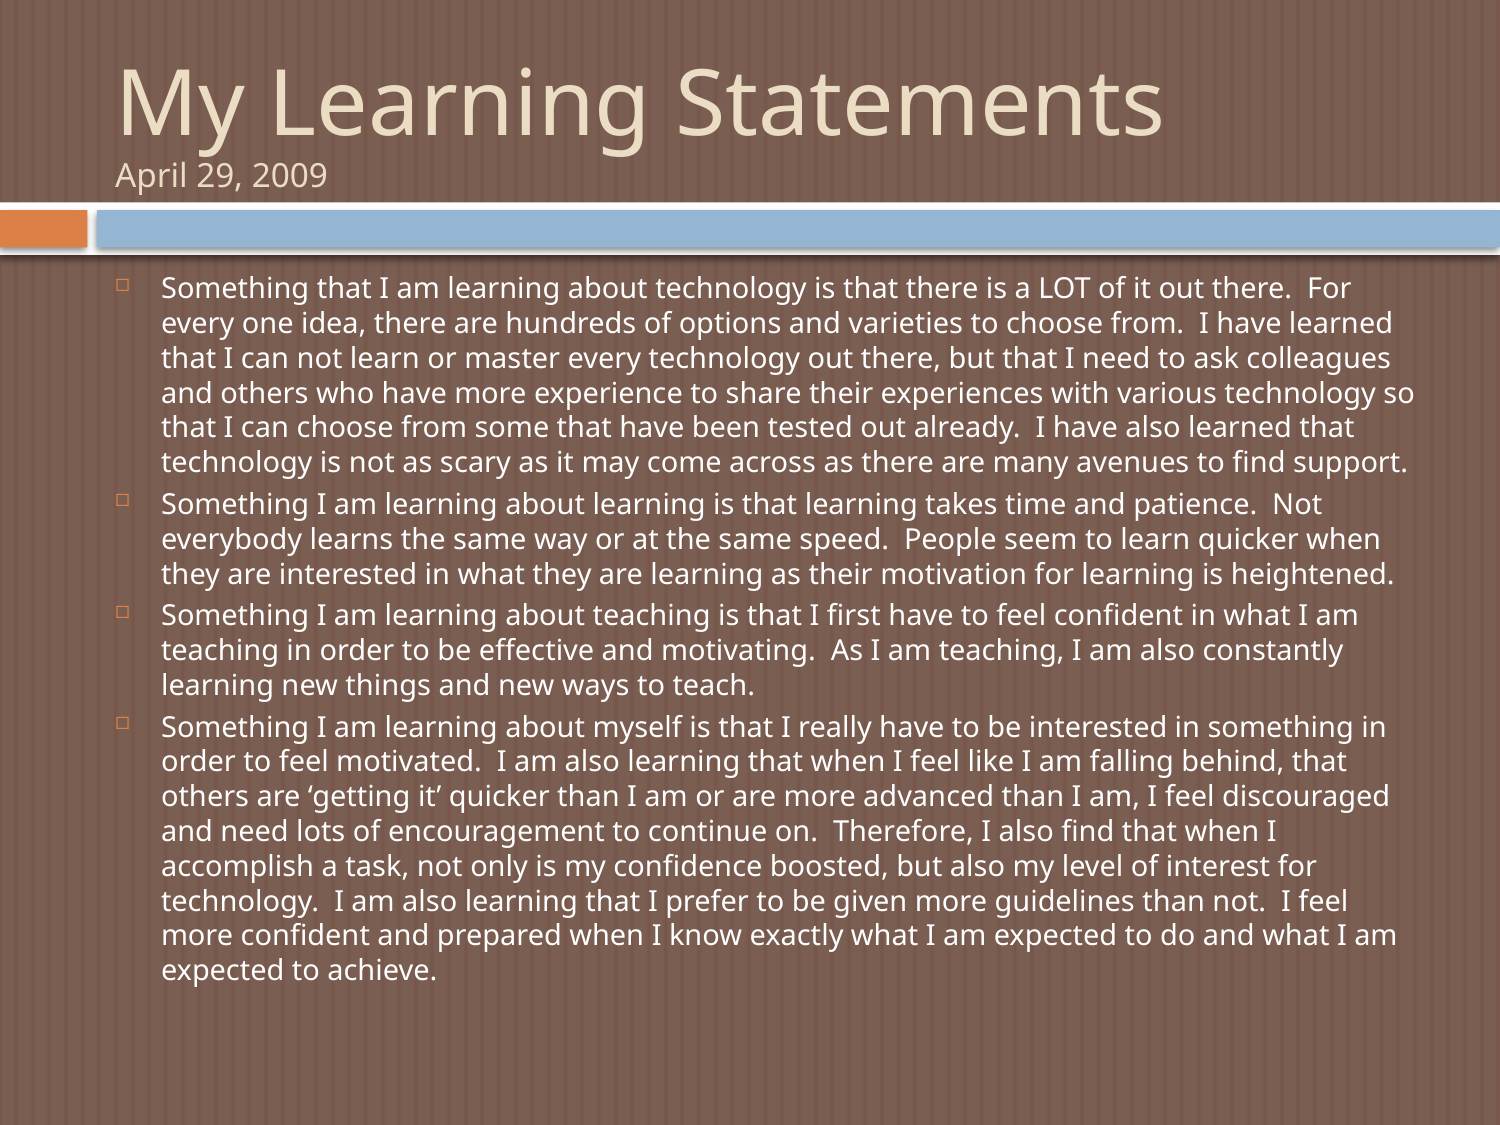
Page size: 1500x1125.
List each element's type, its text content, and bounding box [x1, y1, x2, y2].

title My Learning Statements April 29, 2009 [100, 37, 1438, 200]
list Something that I am learning about technology is that there is a LOT of it out there. For every one idea, there are hundreds of options and varieties to choose from. I have learned that I can not learn or master every technology out there, but that I need to ask colleagues and others who have more experience to share their experiences with various technology so that I can choose from some that have been tested out already. I have also learned that technology is not as scary as it may come across as there are many avenues to find support. Something I am learning about learning is that learning takes time and patience. Not everybody learns the same way or at the same speed. People seem to learn quicker when they are interested in what they are learning as their motivation for learning is heightened. Something I am learning about teaching is that I first have to feel confident in what I am teaching in order to be effective and motivating. As I am teaching, I am also constantly learning new things and new ways to teach. Something I am learning about myself is that I really have to be interested in something in order to feel motivated. I am also learning that when I feel like I am falling behind, that others are ‘getting it’ quicker than I am or are more advanced than I am, I feel discouraged and need lots of encouragement to continue on. Therefore, I also find that when I accomplish a task, not only is my confidence boosted, but also my level of interest for technology. I am also learning that I prefer to be given more guidelines than not. I feel more confident and prepared when I know exactly what I am expected to do and what I am expected to achieve. [100, 262, 1438, 1000]
